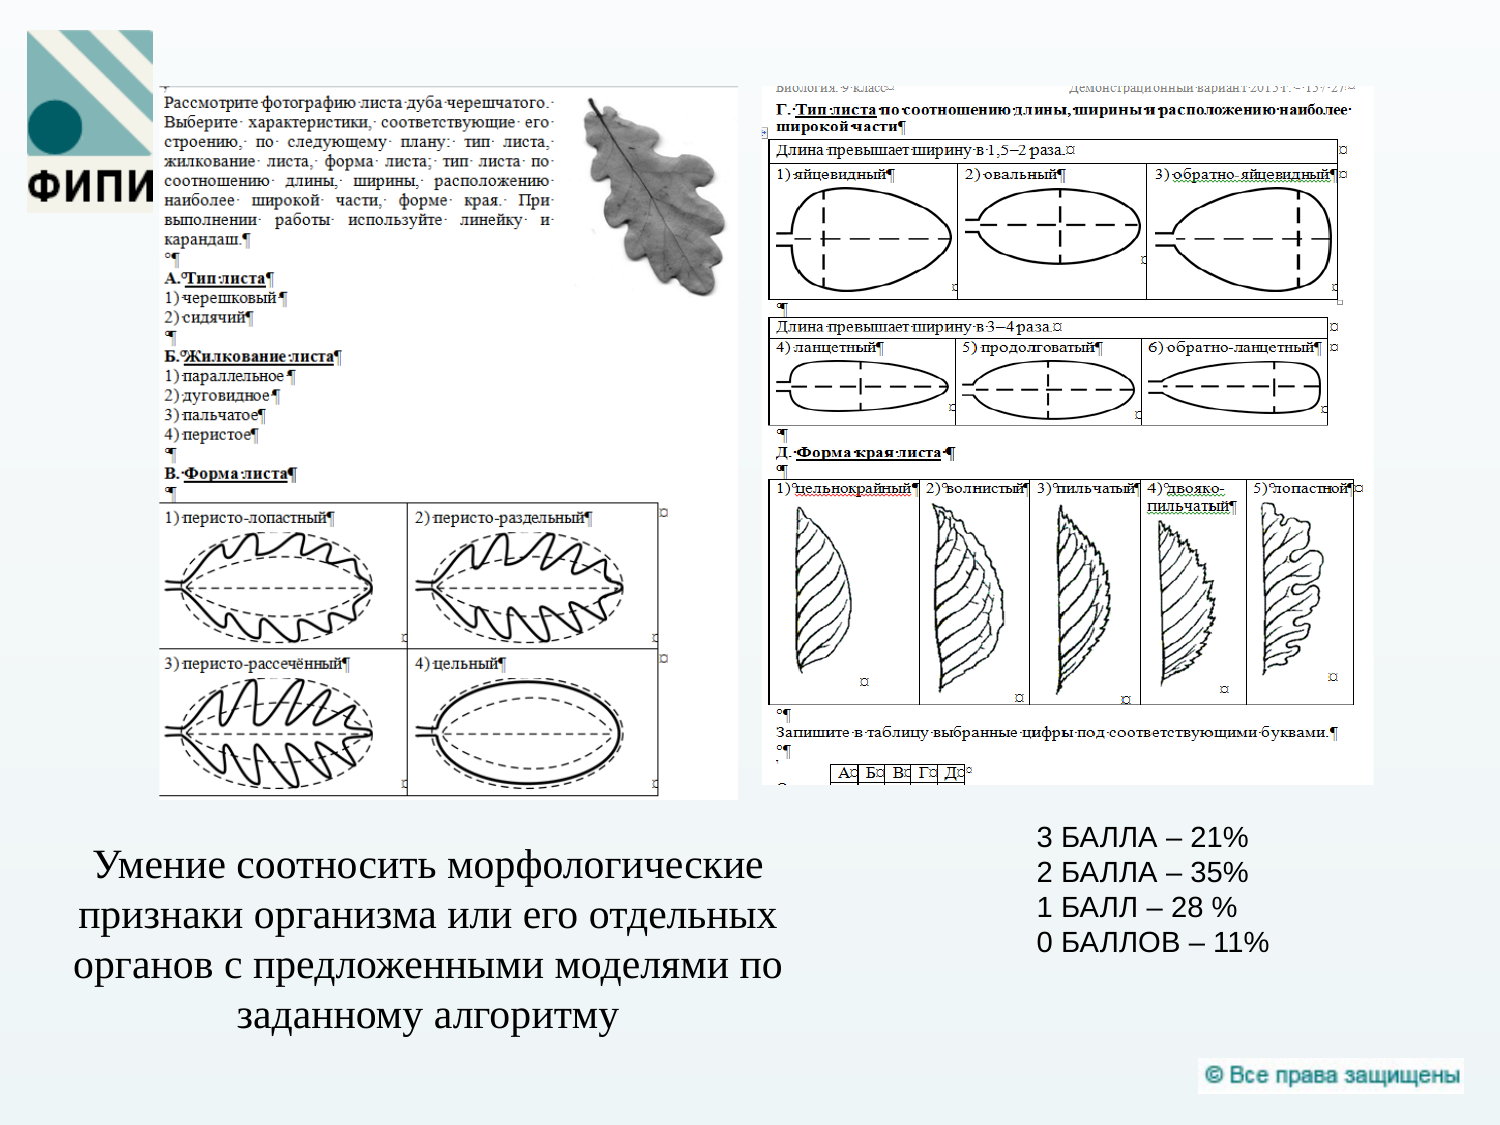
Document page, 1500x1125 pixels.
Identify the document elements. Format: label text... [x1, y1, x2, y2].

picture [159, 18, 1374, 800]
picture [27, 30, 153, 213]
title 3 балла – 21% 2 балла – 35% 1 балл – 28 % 0 баллов – 11% [1021, 810, 1365, 965]
picture [1198, 1058, 1464, 1094]
text_box Умение соотносить морфологические признаки организма или его отдельных органов с предложенными моделями по заданному алгоритму [53, 829, 803, 1045]
